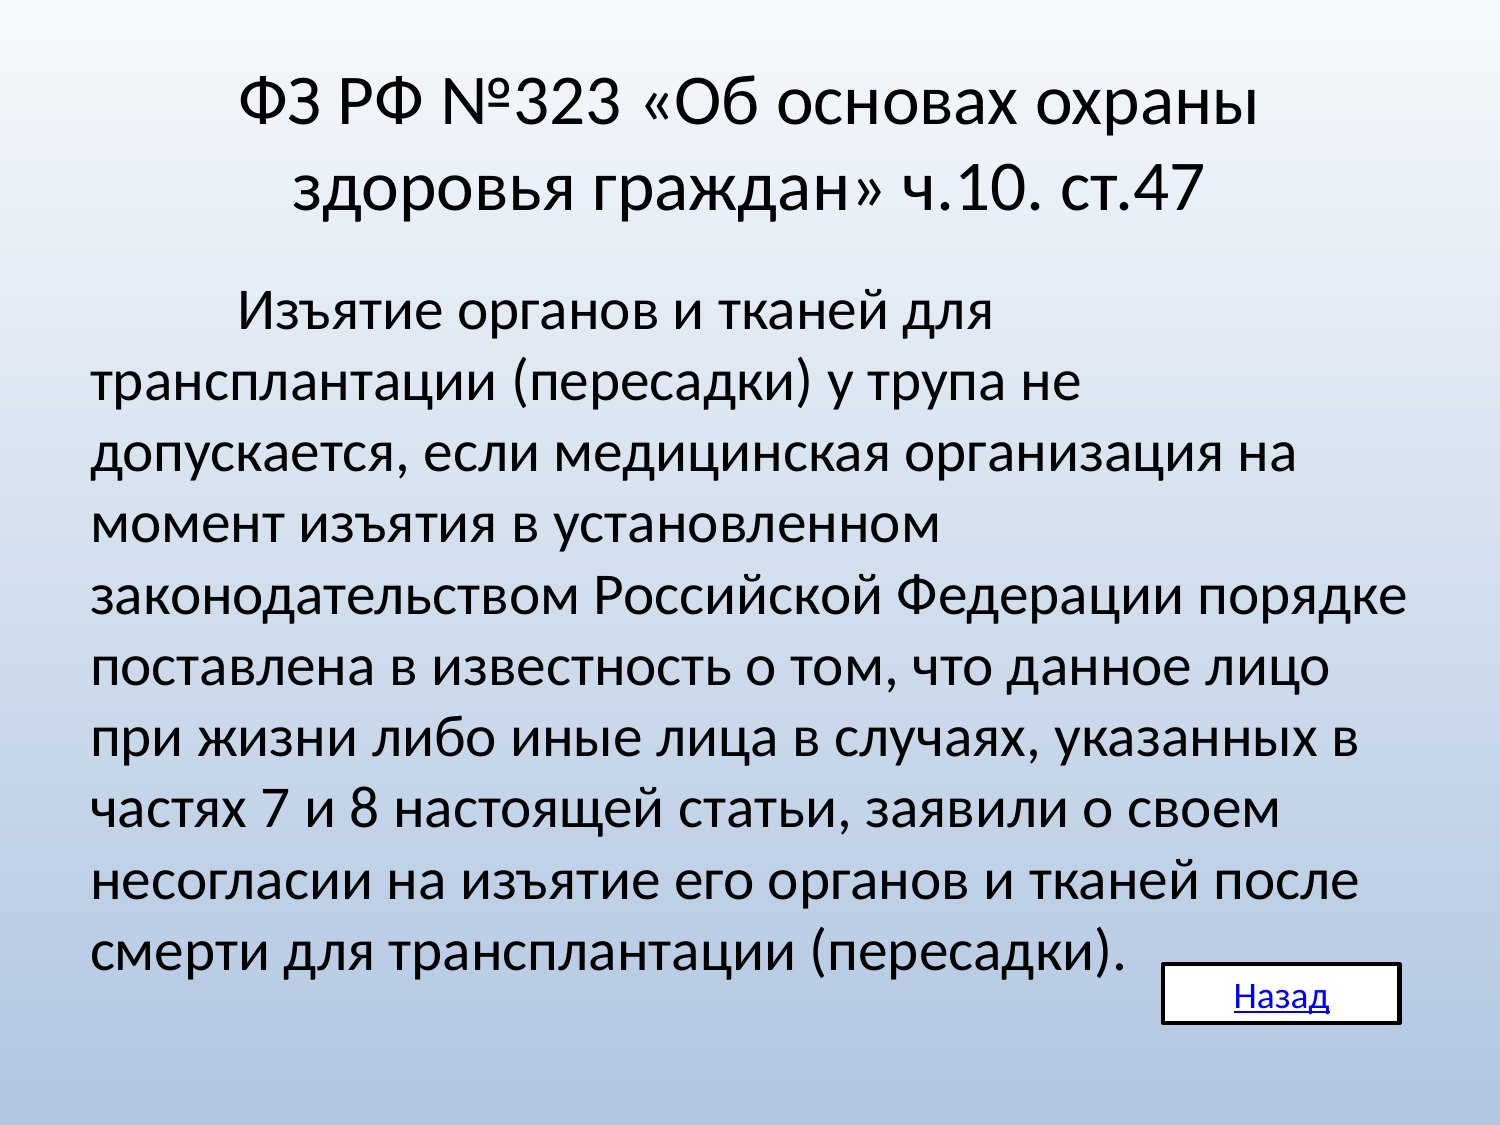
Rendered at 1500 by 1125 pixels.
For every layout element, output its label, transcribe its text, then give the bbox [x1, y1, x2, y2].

text_box Назад [1161, 962, 1402, 1025]
title ФЗ РФ №323 «Об основах охраны здоровья граждан» ч.10. ст.47 [75, 45, 1425, 233]
list Изъятие органов и тканей для трансплантации (пересадки) у трупа не допускается, если медицинская организация на момент изъятия в установленном законодательством Российской Федерации порядке поставлена в известность о том, что данное лицо при жизни либо иные лица в случаях, указанных в частях 7 и 8 настоящей статьи, заявили о своем несогласии на изъятие его органов и тканей после смерти для трансплантации (пересадки). [75, 262, 1425, 1005]
